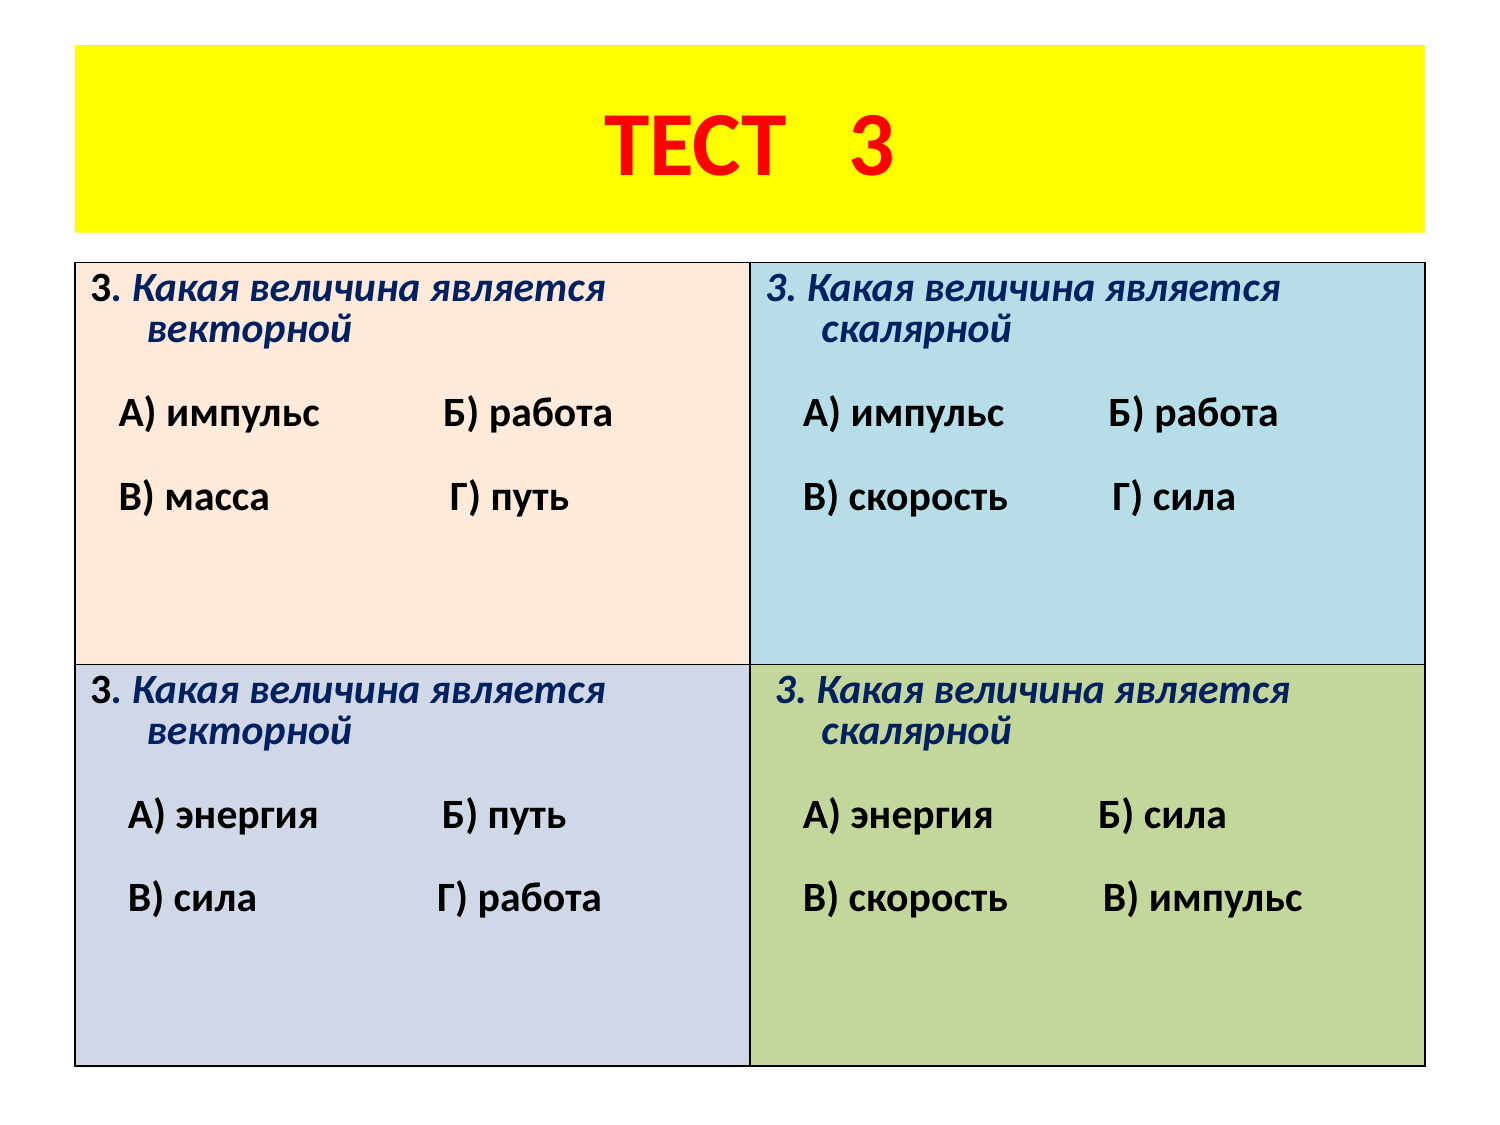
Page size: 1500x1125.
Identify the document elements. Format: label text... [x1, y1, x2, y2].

table_cell 3. Какая величина является скалярной А) энергия Б) сила В) скорость В) импульс [751, 665, 1424, 1065]
title ТЕСТ 3 [75, 45, 1425, 233]
table_header 3. Какая величина является скалярной А) импульс Б) работа В) скорость Г) сила [751, 263, 1424, 664]
table_header 3. Какая величина является векторной А) импульс Б) работа В) масса Г) путь [76, 263, 749, 664]
table_cell 3. Какая величина является векторной А) энергия Б) путь В) сила Г) работа [76, 665, 749, 1065]
